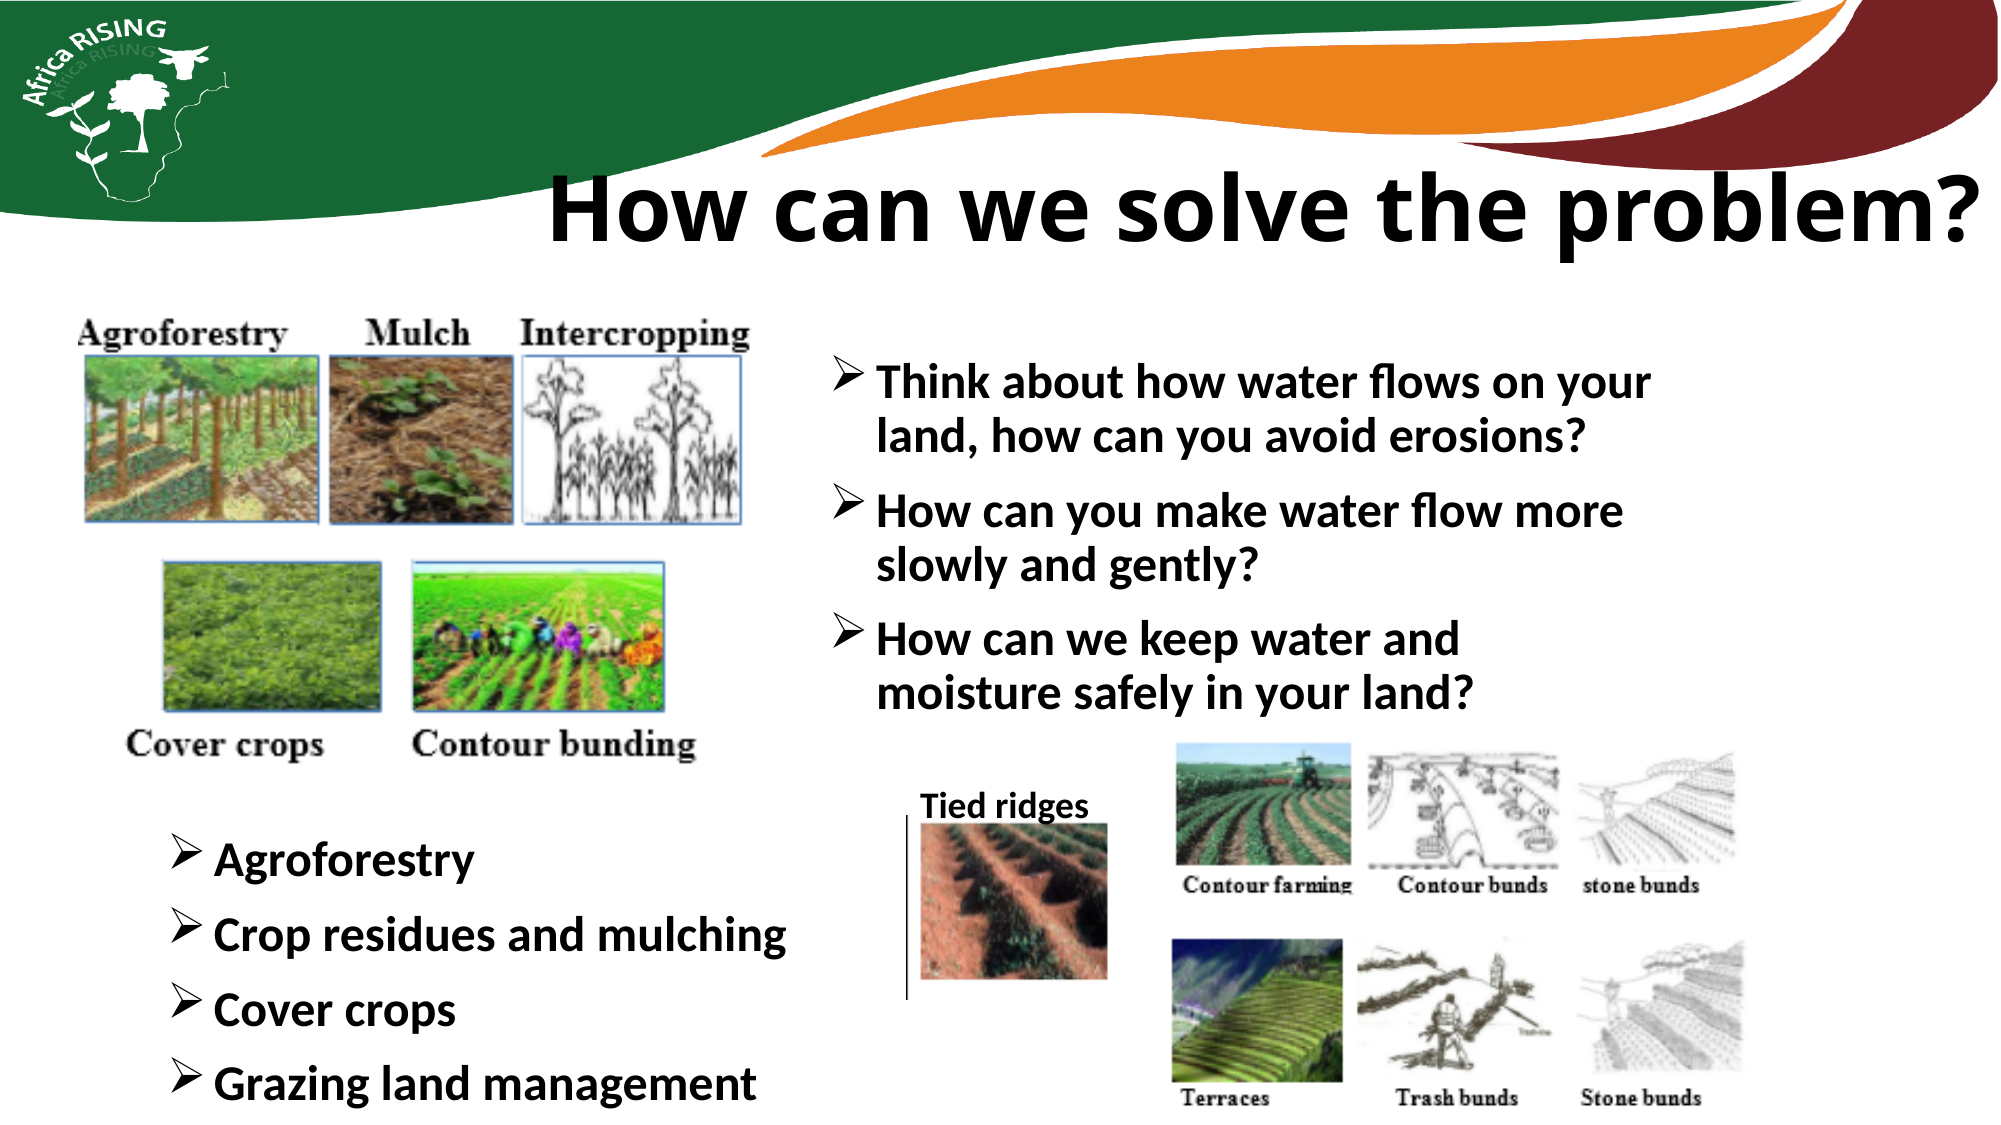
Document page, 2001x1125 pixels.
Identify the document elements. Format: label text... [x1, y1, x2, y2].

picture [0, 0, 1998, 222]
text_box Agroforestry Crop residues and mulching Cover crops Grazing land management [152, 825, 907, 1125]
picture [906, 815, 1119, 1000]
text_box Tied ridges [905, 774, 1105, 834]
list How can we solve the problem? [297, 155, 1998, 293]
picture [78, 317, 769, 771]
picture [1162, 733, 1750, 1125]
text_box Think about how water flows on your land, how can you avoid erosions? How can you make water flow more slowly and gently? How can we keep water and moisture safely in your land? [814, 347, 1671, 779]
